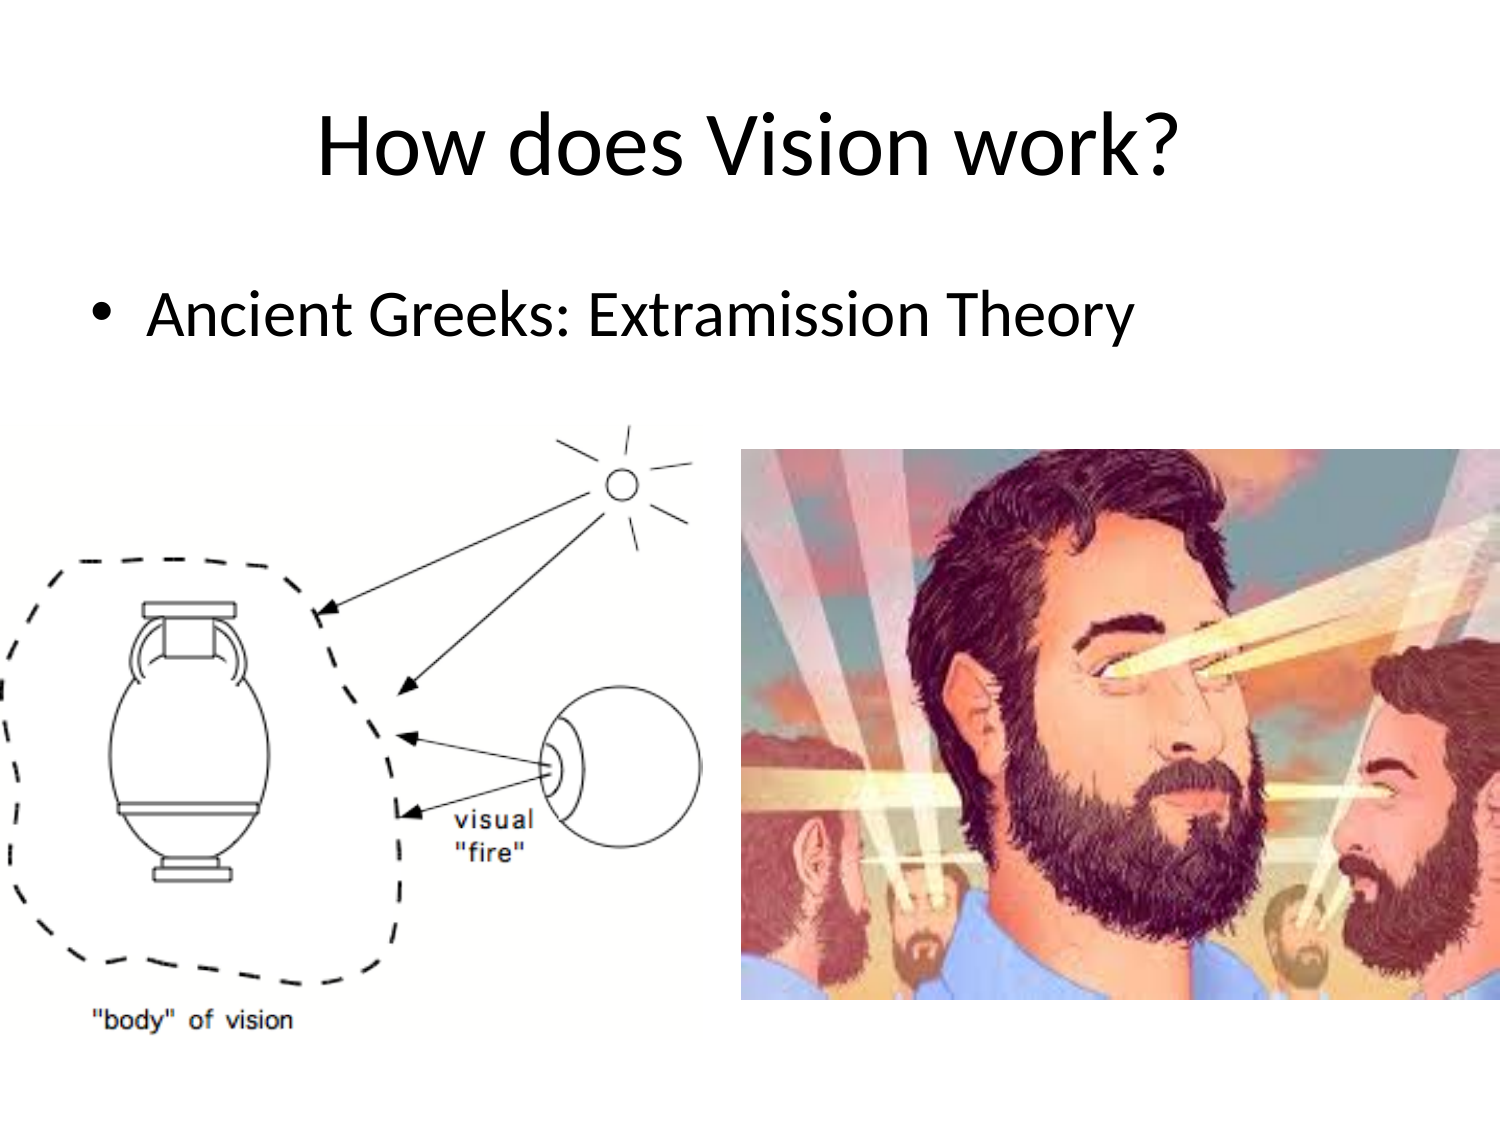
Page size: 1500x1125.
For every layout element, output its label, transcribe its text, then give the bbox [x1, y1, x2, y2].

picture [0, 424, 704, 1040]
title How does Vision work? [75, 45, 1425, 233]
list Ancient Greeks: Extramission Theory [75, 262, 1425, 1005]
picture [740, 449, 1500, 1001]
